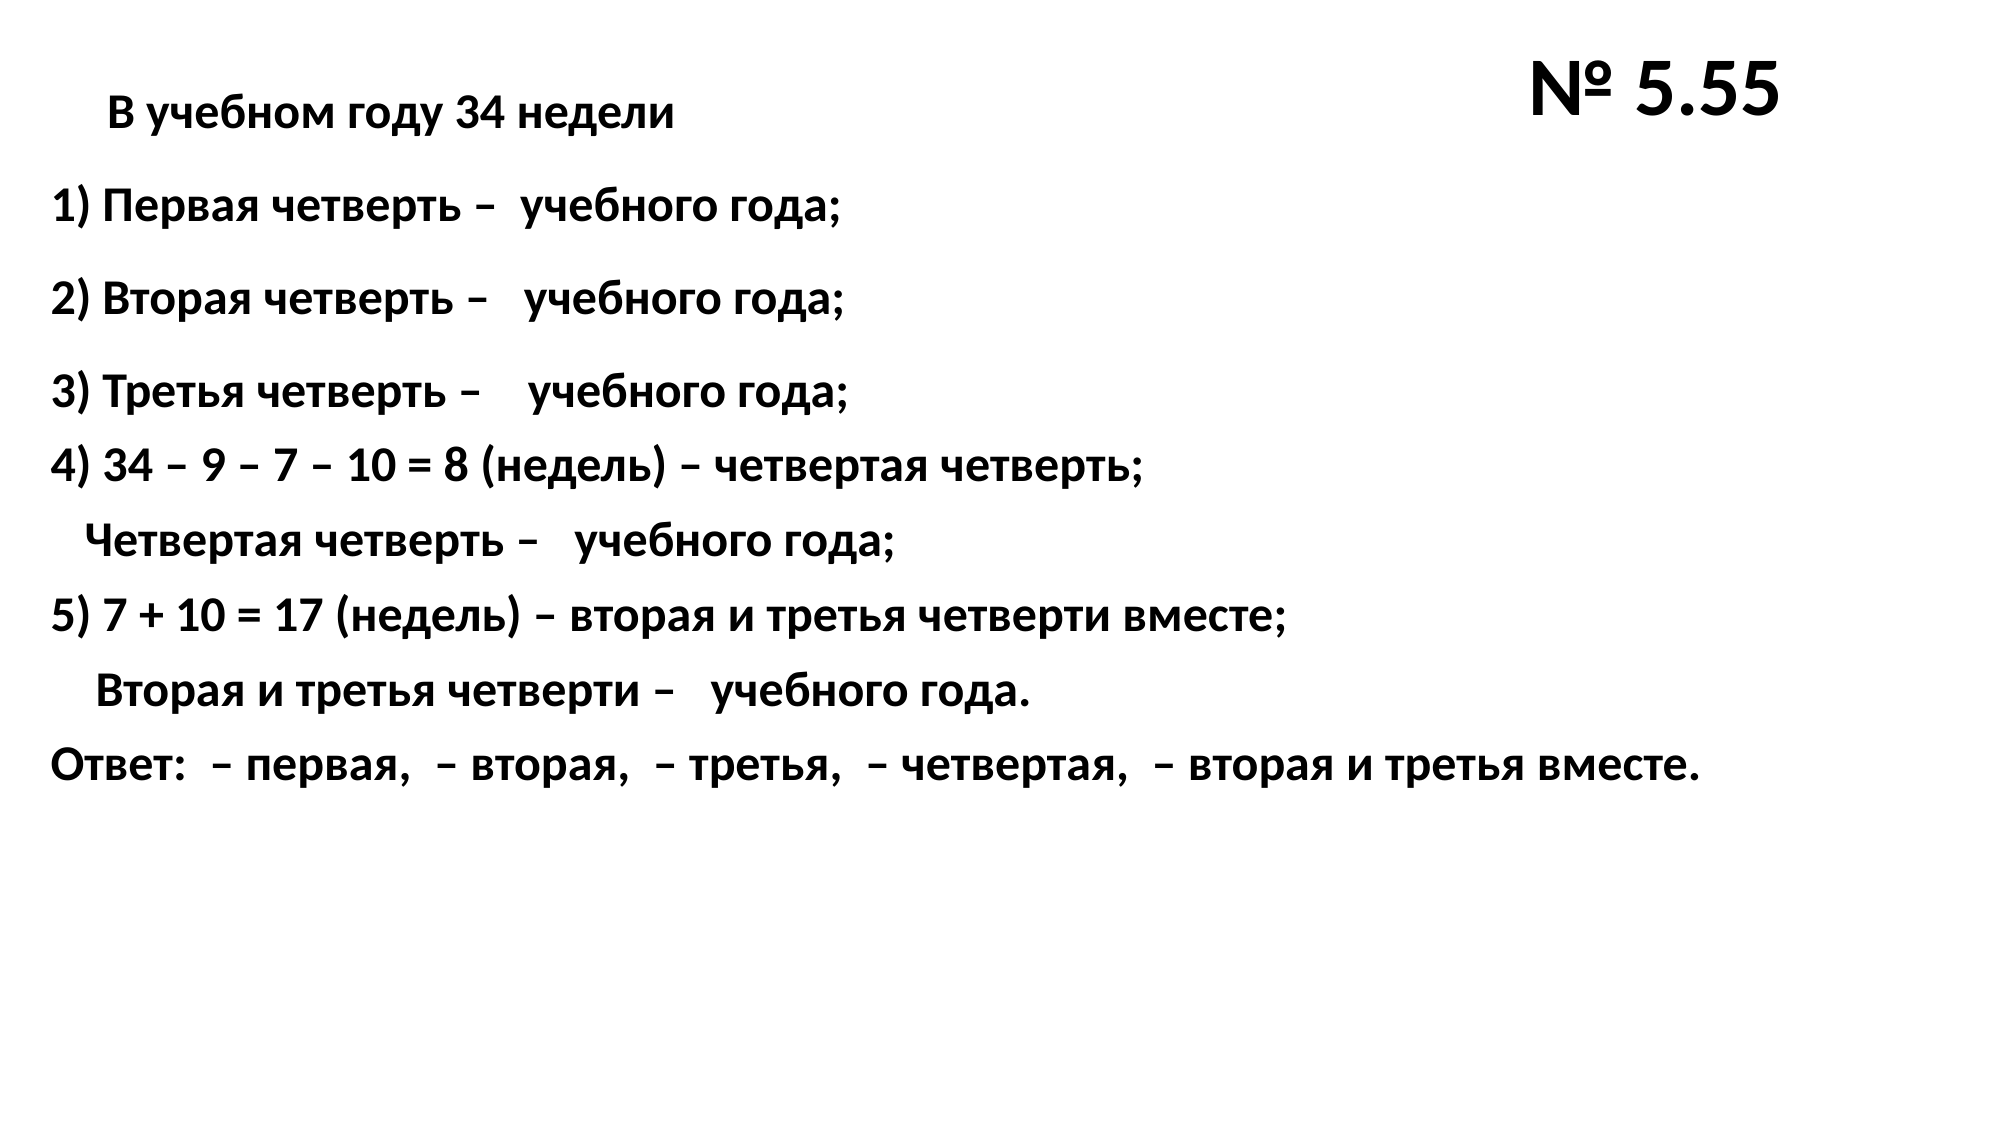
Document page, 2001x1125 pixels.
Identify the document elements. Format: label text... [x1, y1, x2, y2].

title № 5.55 [1513, 19, 1841, 158]
